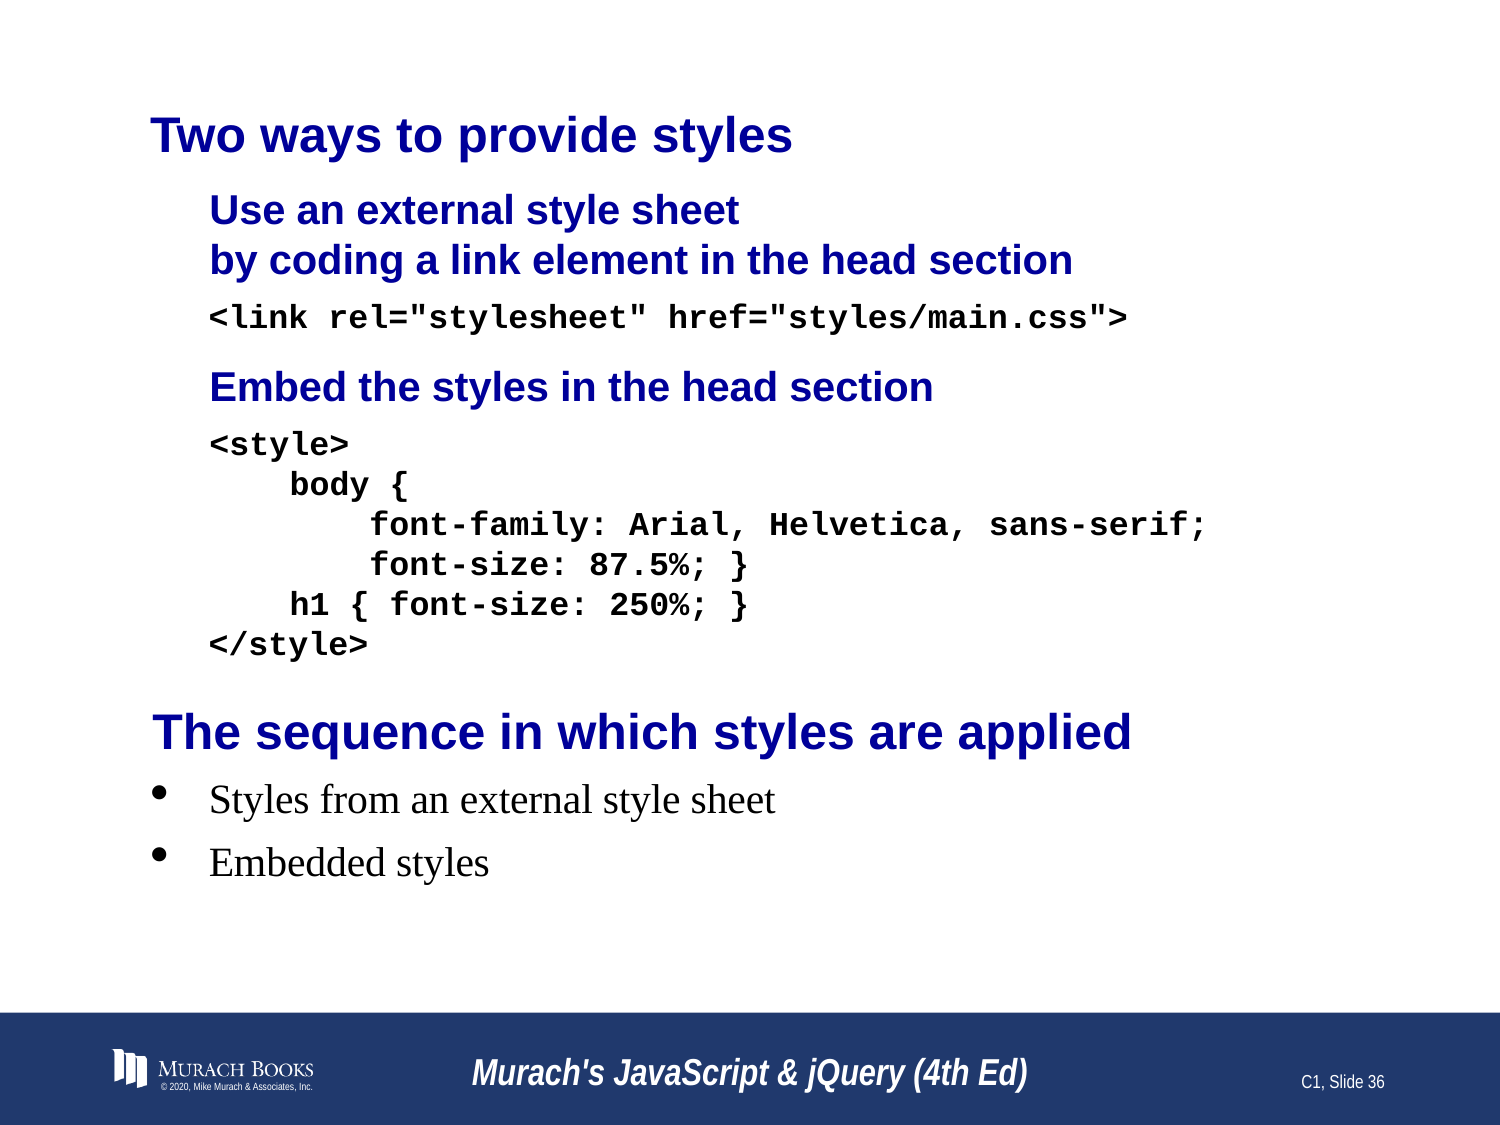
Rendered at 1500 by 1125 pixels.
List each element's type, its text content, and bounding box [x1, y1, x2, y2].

title Two ways to provide styles [150, 102, 1350, 164]
list Use an external style sheet by coding a link element in the head section <link rel="stylesheet" href="styles/main.css"> Embed the styles in the head section <style> body { font-family: Arial, Helvetica, sans-serif; font-size: 87.5%; } h1 { font-size: 250%; } </style> The sequence in which styles are applied Styles from an external style sheet Embedded styles [137, 174, 1350, 975]
slide_number C1, Slide 36 [1087, 1025, 1400, 1100]
slide_number Murach's JavaScript & jQuery (4th Ed) [463, 1025, 1050, 1100]
footer © 2020, Mike Murach & Associates, Inc. [12, 1025, 463, 1100]
